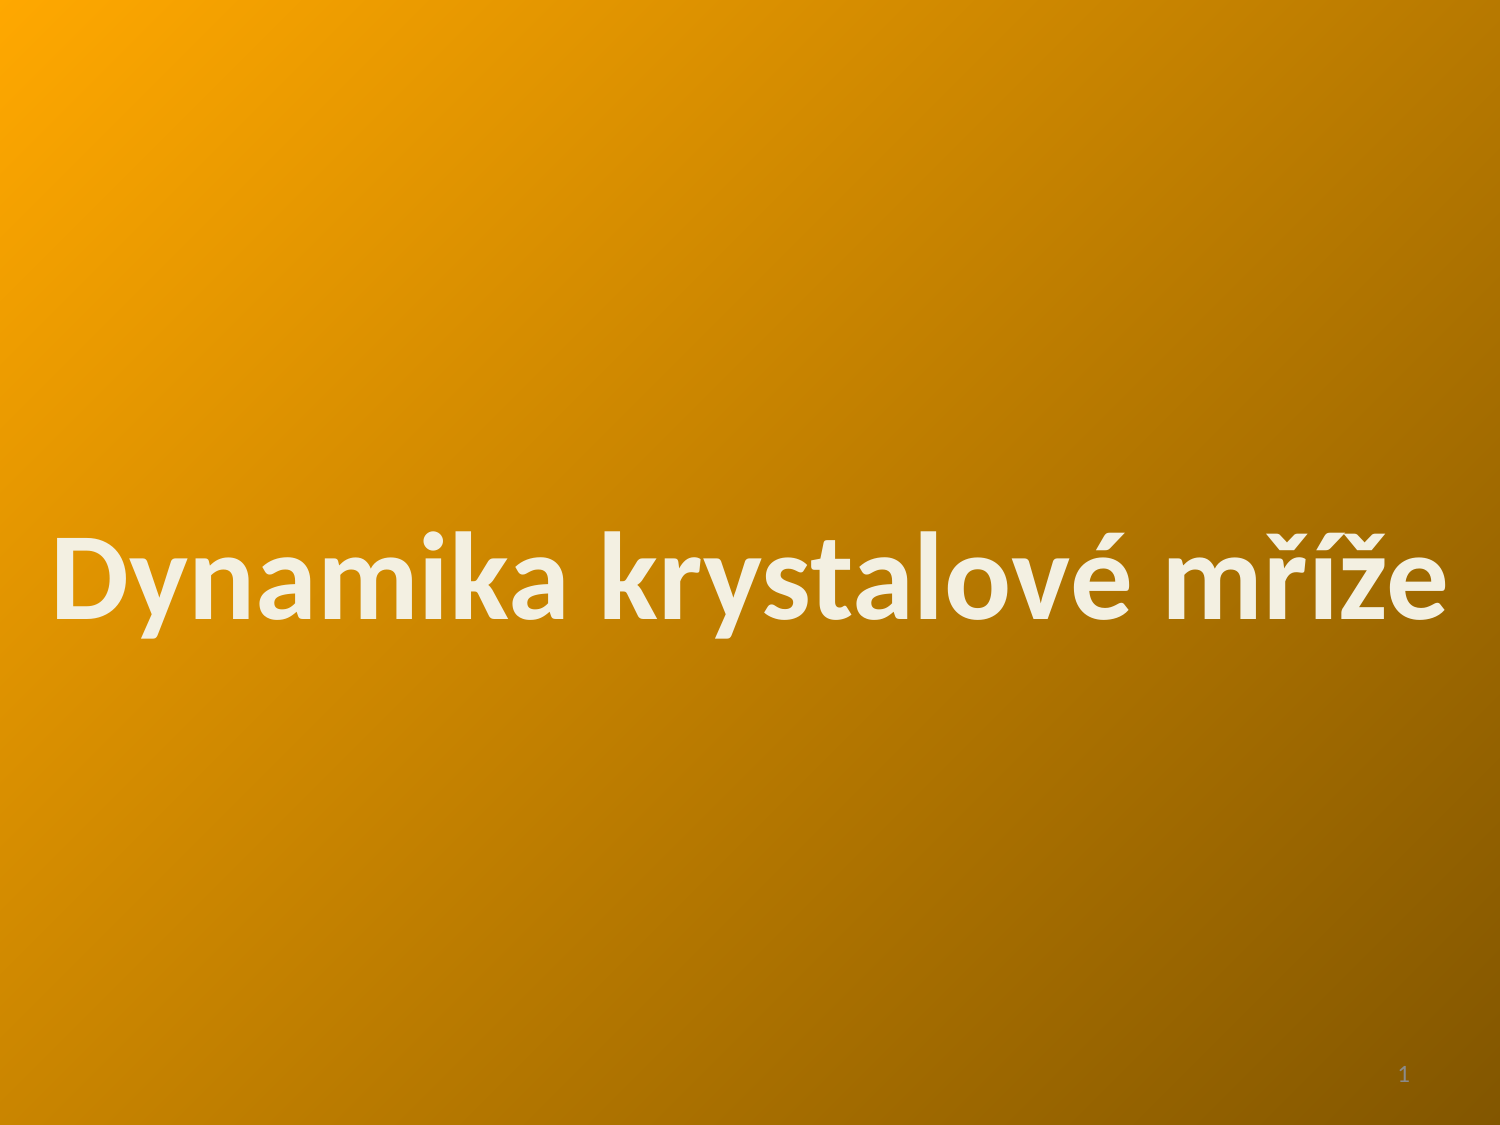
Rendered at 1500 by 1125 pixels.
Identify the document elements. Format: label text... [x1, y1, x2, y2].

slide_number 1 [1074, 1042, 1425, 1103]
text_box Dynamika krystalové mříže [35, 486, 1465, 652]
